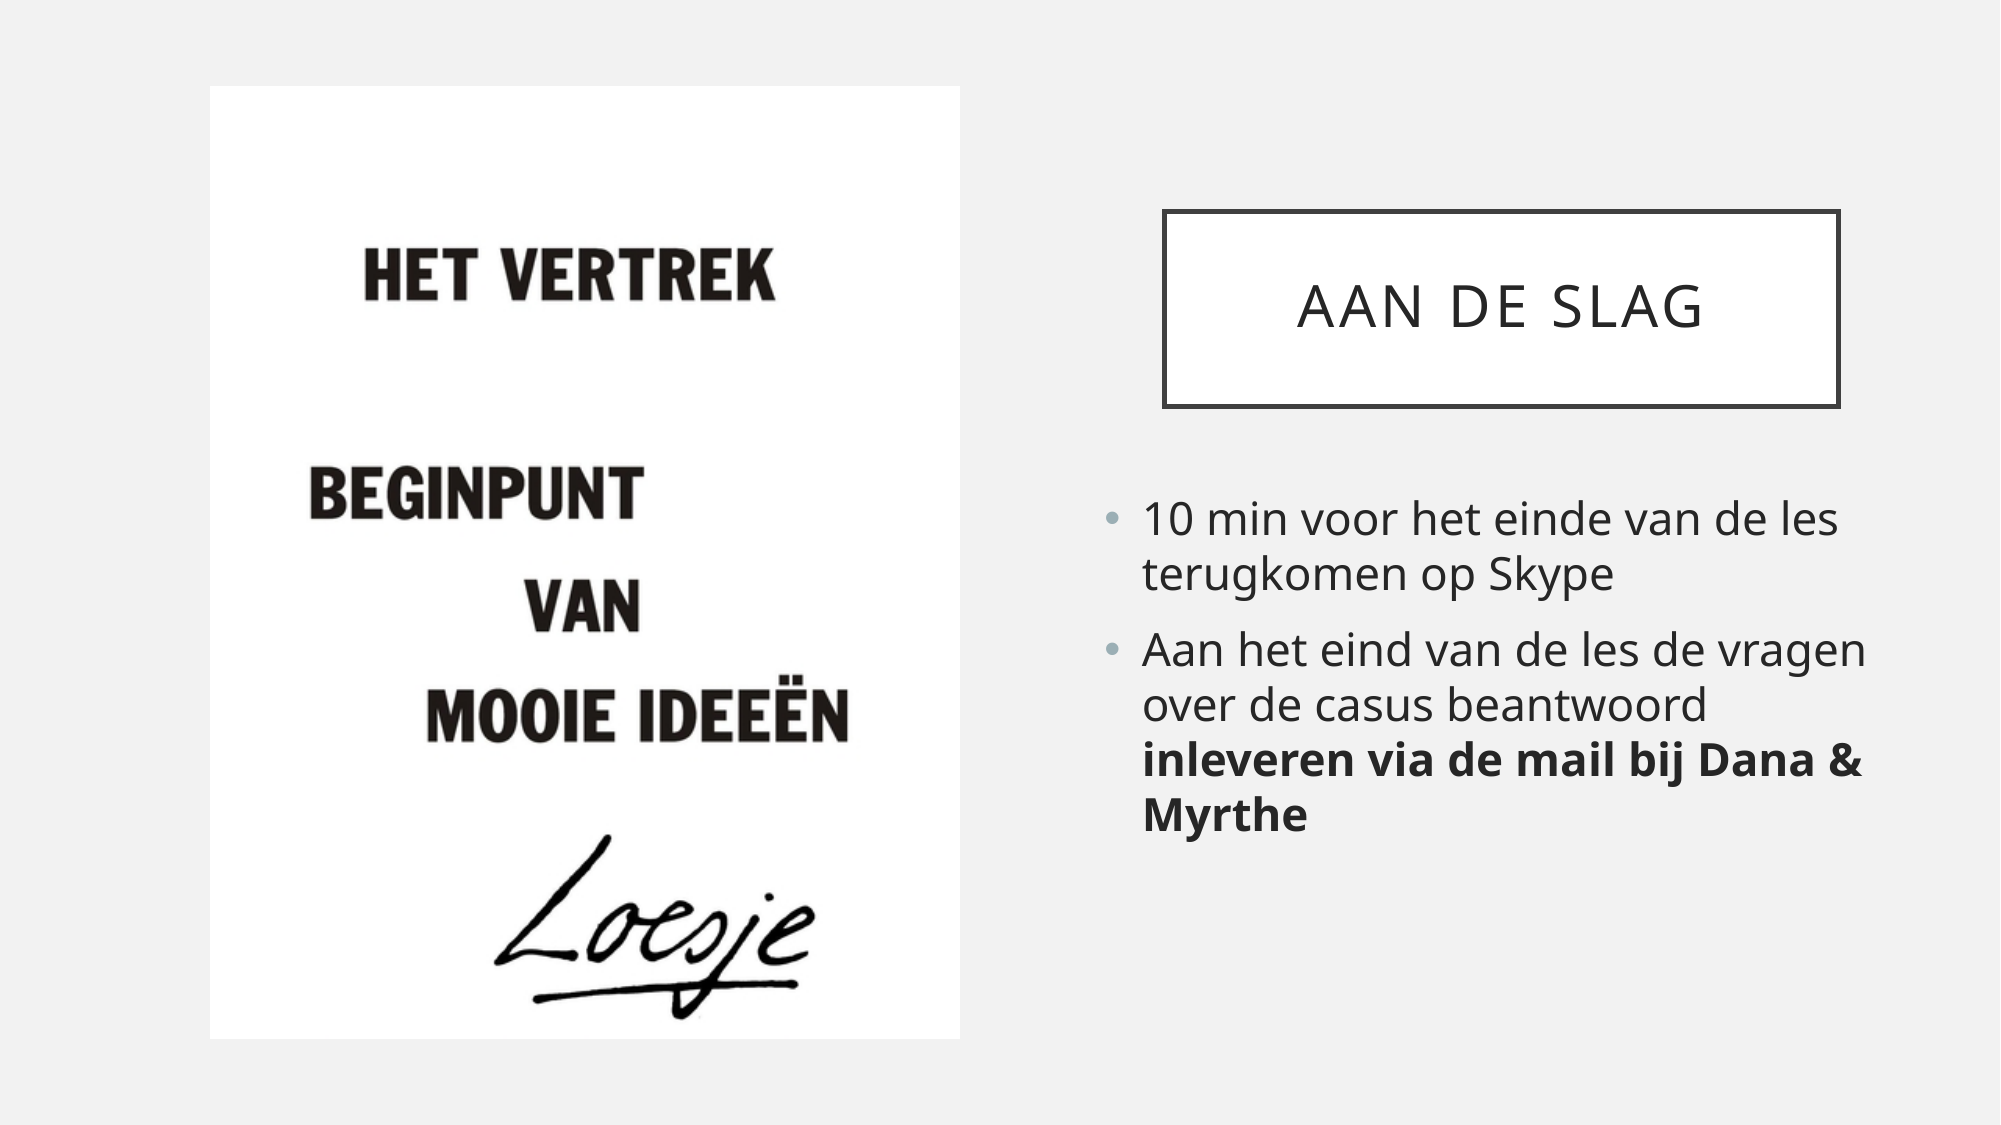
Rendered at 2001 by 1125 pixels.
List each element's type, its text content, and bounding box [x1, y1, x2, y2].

list 10 min voor het einde van de les terugkomen op Skype Aan het eind van de les de vragen over de casus beantwoord inleveren via de mail bij Dana & Myrthe [1089, 482, 1914, 899]
title Aan de slag [1162, 209, 1841, 409]
picture [209, 86, 960, 1039]
